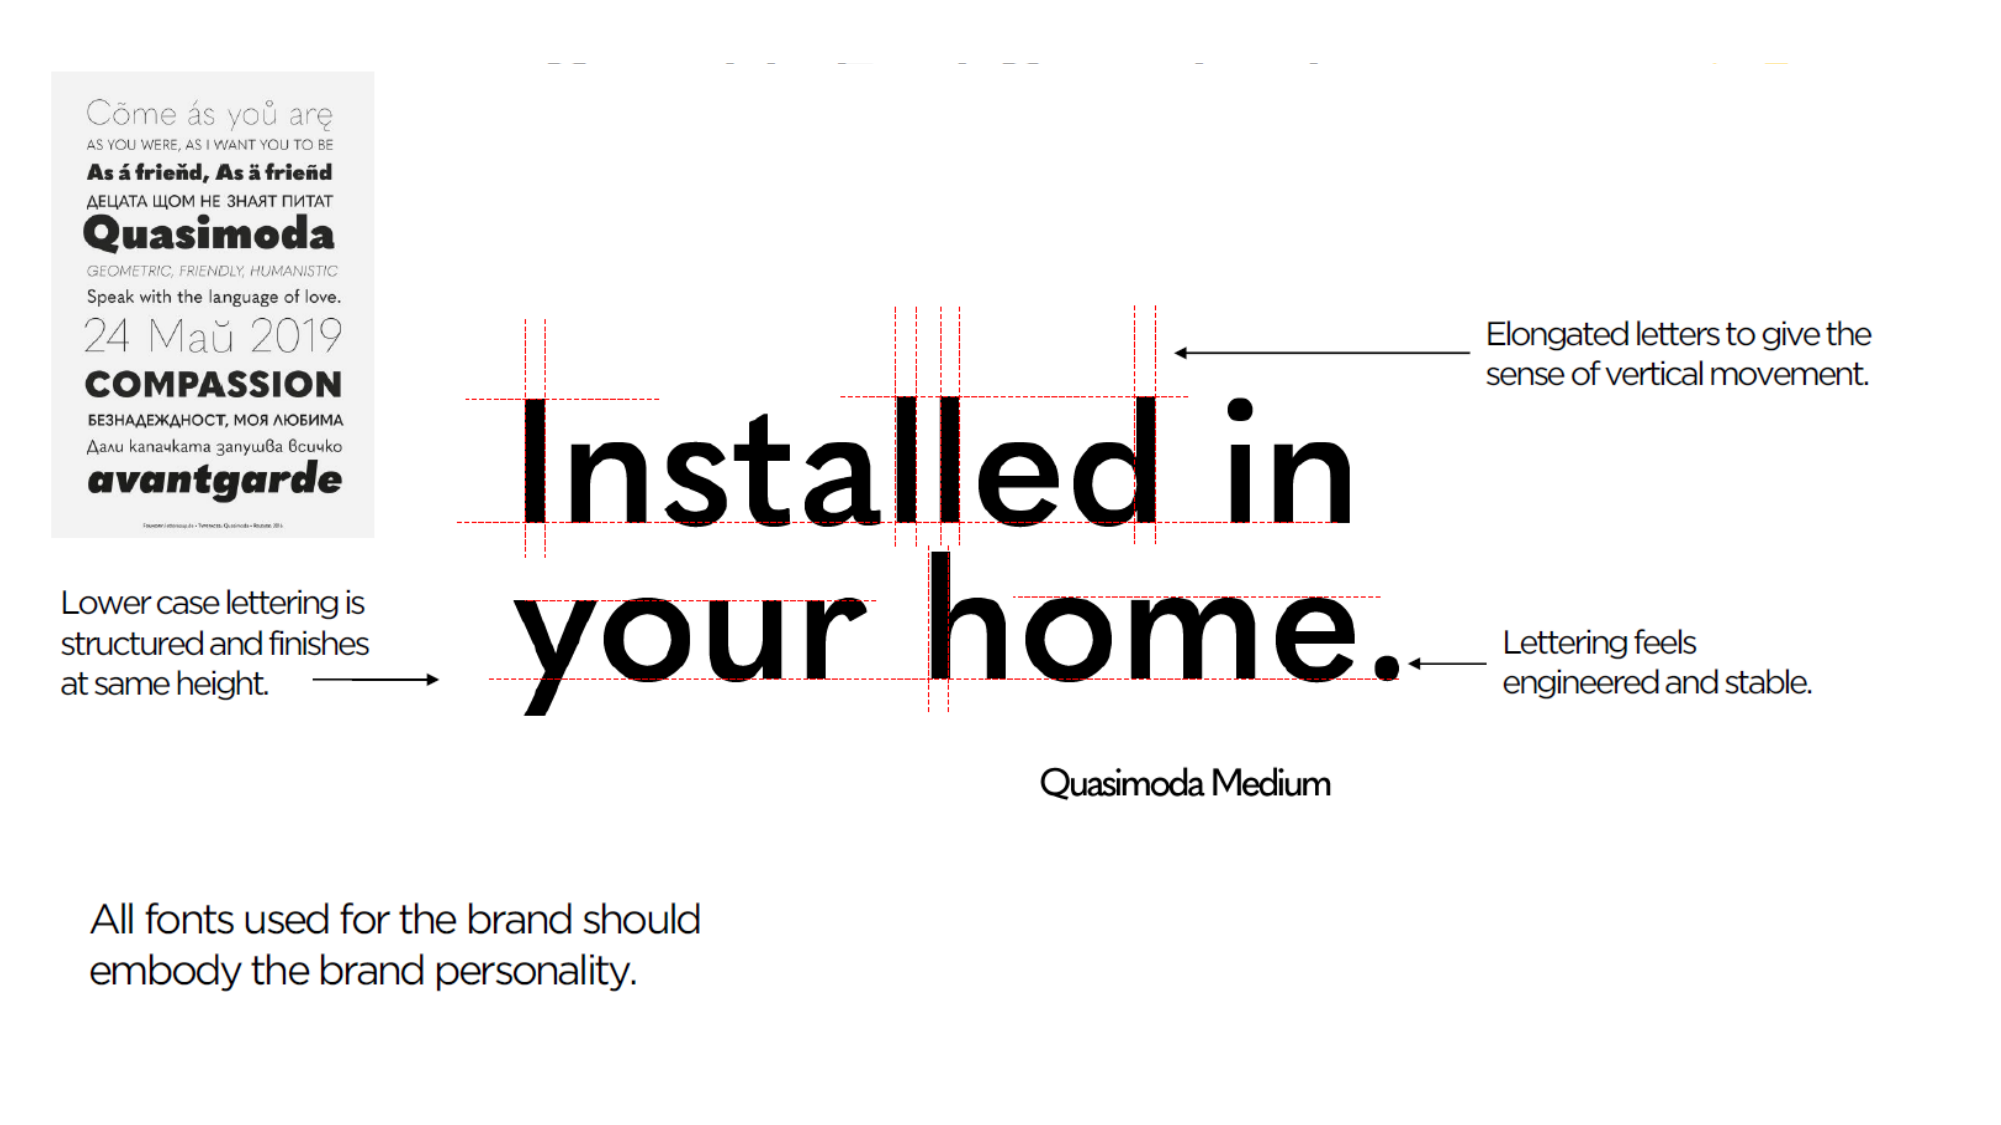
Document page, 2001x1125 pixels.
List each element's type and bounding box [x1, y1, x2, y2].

list [39, 63, 1942, 1041]
